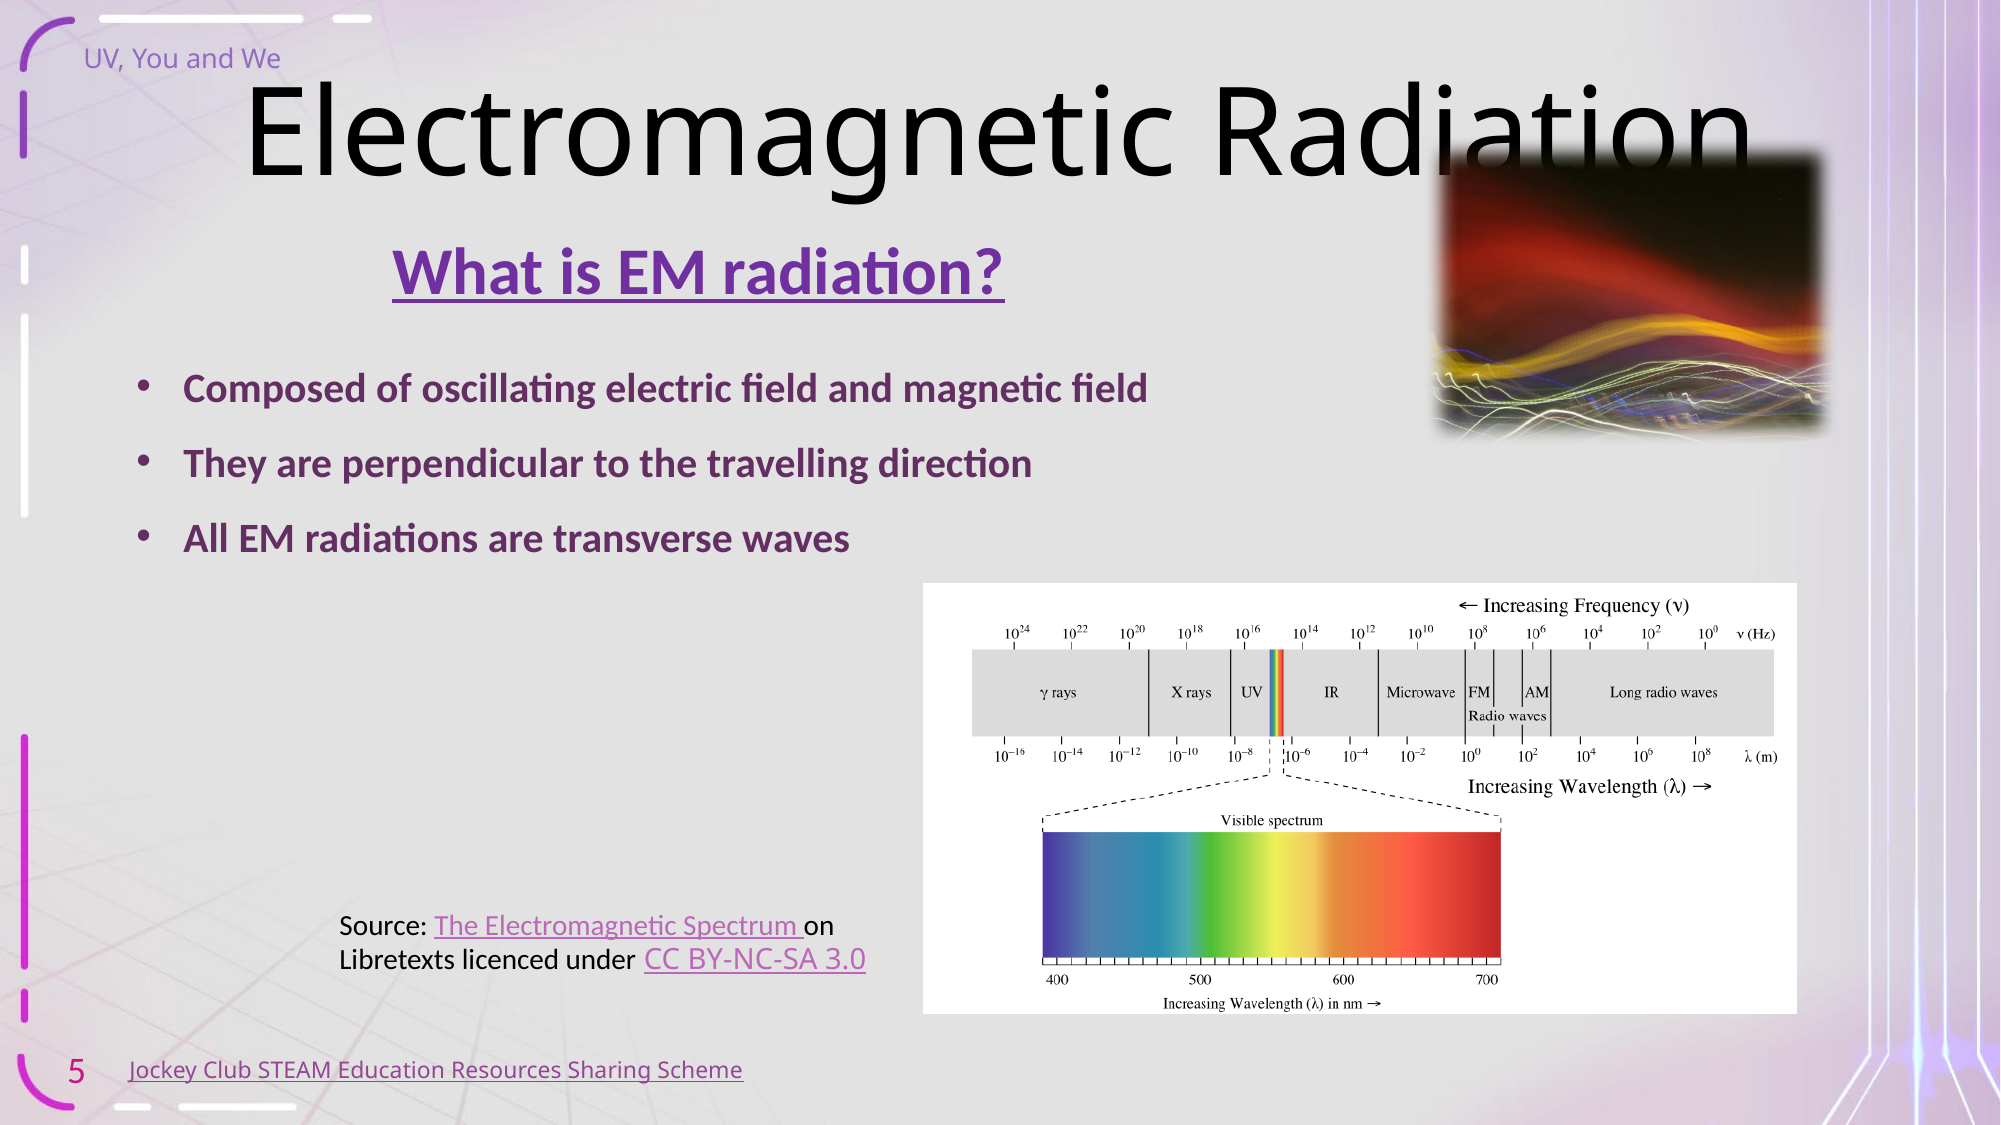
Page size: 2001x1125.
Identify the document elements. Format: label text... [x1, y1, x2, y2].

picture [0, 0, 2001, 1125]
text_box Source: The Electromagnetic Spectrum on Libretexts licenced under CC BY-NC-SA 3.0 [324, 898, 918, 988]
text_box What is EM radiation? [377, 220, 1020, 316]
title Electromagnetic Radiation [99, 45, 1900, 233]
text_box Composed of oscillating electric field and magnetic field They are perpendicular to the travelling direction All EM radiations are transverse waves [121, 328, 1681, 628]
